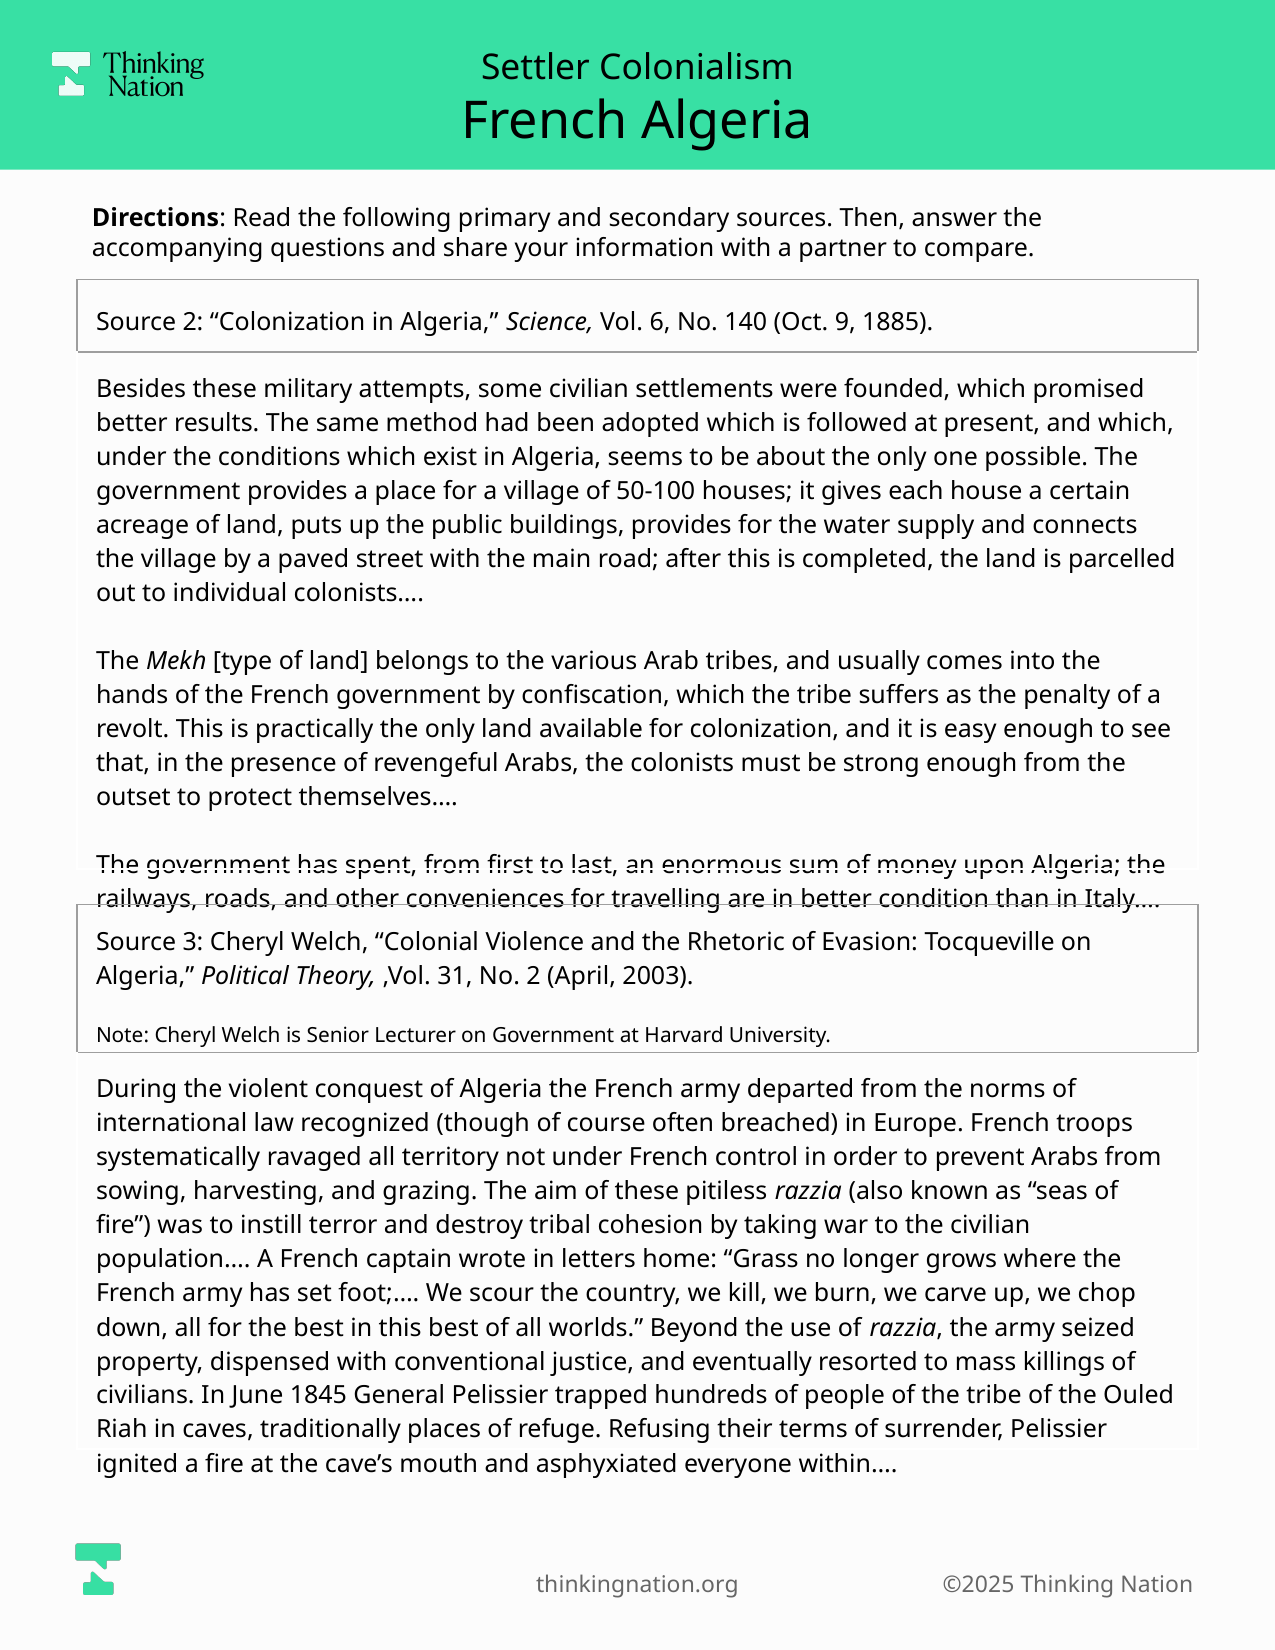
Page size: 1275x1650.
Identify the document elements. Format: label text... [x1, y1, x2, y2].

table_cell During the violent conquest of Algeria the French army departed from the norms of international law recognized (though of course often breached) in Europe. French troops systematically ravaged all territory not under French control in order to prevent Arabs from sowing, harvesting, and grazing. The aim of these pitiless razzia (also known as “seas of fire”) was to instill terror and destroy tribal cohesion by taking war to the civilian population…. A French captain wrote in letters home: “Grass no longer grows where the French army has set foot;…. We scour the country, we kill, we burn, we carve up, we chop down, all for the best in this best of all worlds.” Beyond the use of razzia, the army seized property, dispensed with conventional justice, and eventually resorted to mass killings of civilians. In June 1845 General Pelissier trapped hundreds of people of the tribe of the Ouled Riah in caves, traditionally places of refuge. Refusing their terms of surrender, Pelissier ignited a fire at the cave’s mouth and asphyxiated everyone within…. [78, 1053, 1197, 1448]
picture [62, 1533, 134, 1605]
table_header Source 3: Cheryl Welch, “Colonial Violence and the Rhetoric of Evasion: Tocqueville on Algeria,” Political Theory, ,Vol. 31, No. 2 (April, 2003). Note: Cheryl Welch is Senior Lecturer on Government at Harvard University. [78, 905, 1197, 1052]
text_box thinkingnation.org [486, 1553, 789, 1605]
text_box Settler Colonialism French Algeria [0, 0, 1275, 170]
text_box Directions: Read the following primary and secondary sources. Then, answer the accompanying questions and share your information with a partner to compare. [76, 186, 1198, 277]
table_cell Besides these military attempts, some civilian settlements were founded, which promised better results. The same method had been adopted which is followed at present, and which, under the conditions which exist in Algeria, seems to be about the only one possible. The government provides a place for a village of 50-100 houses; it gives each house a certain acreage of land, puts up the public buildings, provides for the water supply and connects the village by a paved street with the main road; after this is completed, the land is parcelled out to individual colonists…. The Mekh [type of land] belongs to the various Arab tribes, and usually comes into the hands of the French government by confiscation, which the tribe suffers as the penalty of a revolt. This is practically the only land available for colonization, and it is easy enough to see that, in the presence of revengeful Arabs, the colonists must be strong enough from the outset to protect themselves…. The government has spent, from first to last, an enormous sum of money upon Algeria; the railways, roads, and other conveniences for travelling are in better condition than in Italy…. [78, 353, 1197, 868]
text_box ©2025 Thinking Nation [907, 1553, 1210, 1605]
picture [35, 37, 210, 110]
table_header Source 2: “Colonization in Algeria,” Science, Vol. 6, No. 140 (Oct. 9, 1885). [78, 280, 1197, 351]
